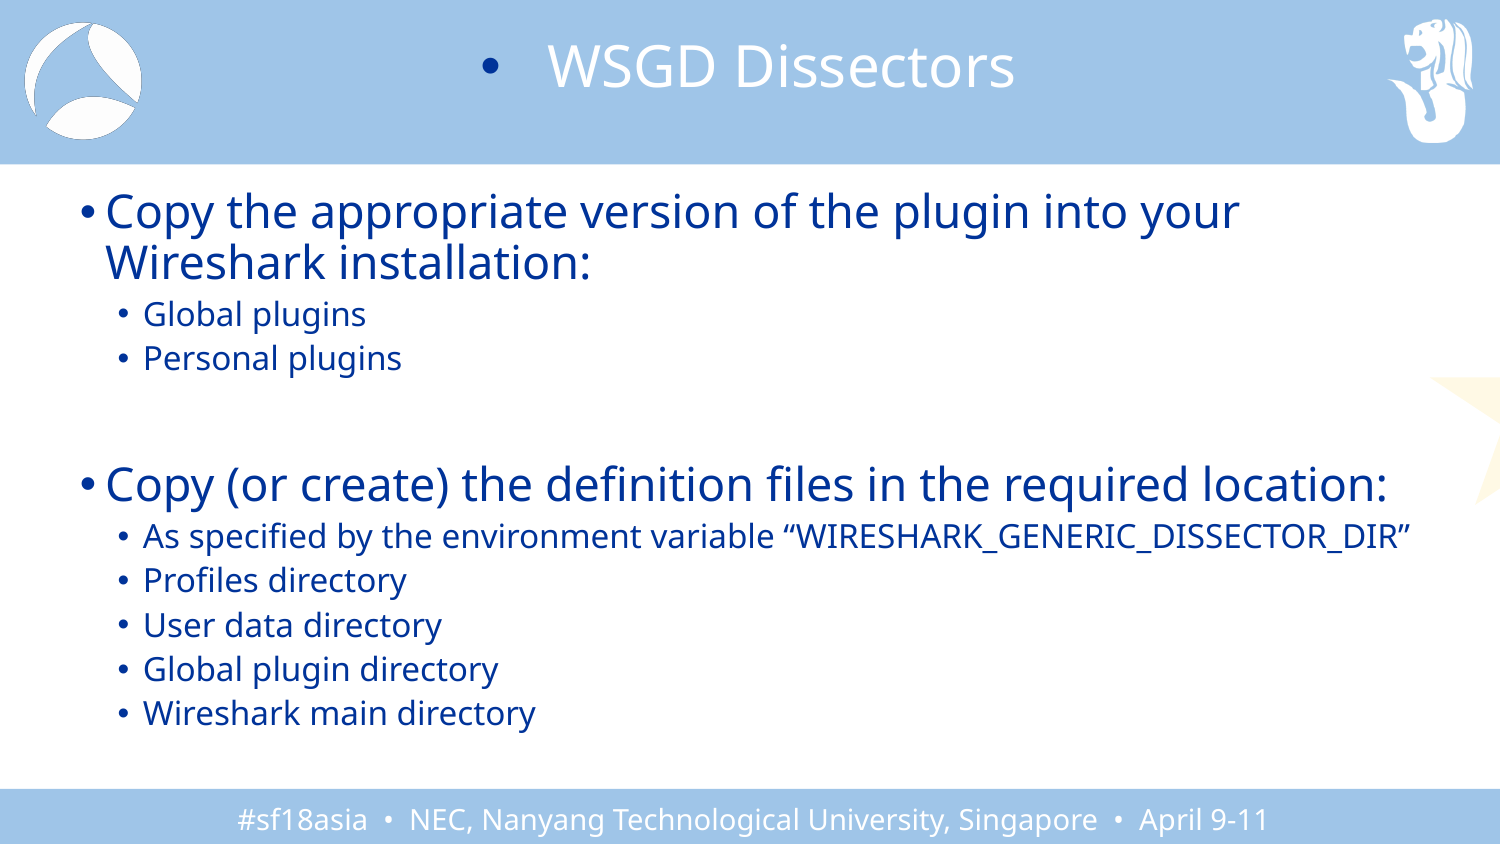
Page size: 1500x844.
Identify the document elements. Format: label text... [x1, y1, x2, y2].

list Copy the appropriate version of the plugin into your Wireshark installation: Global plugins Personal plugins Copy (or create) the definition files in the required location: As specified by the environment variable “WIRESHARK_GENERIC_DISSECTOR_DIR” Profiles directory User data directory Global plugin directory Wireshark main directory [64, 173, 1436, 788]
list WSGD Dissectors [147, 0, 1341, 139]
picture [24, 22, 142, 140]
picture [1387, 19, 1473, 143]
